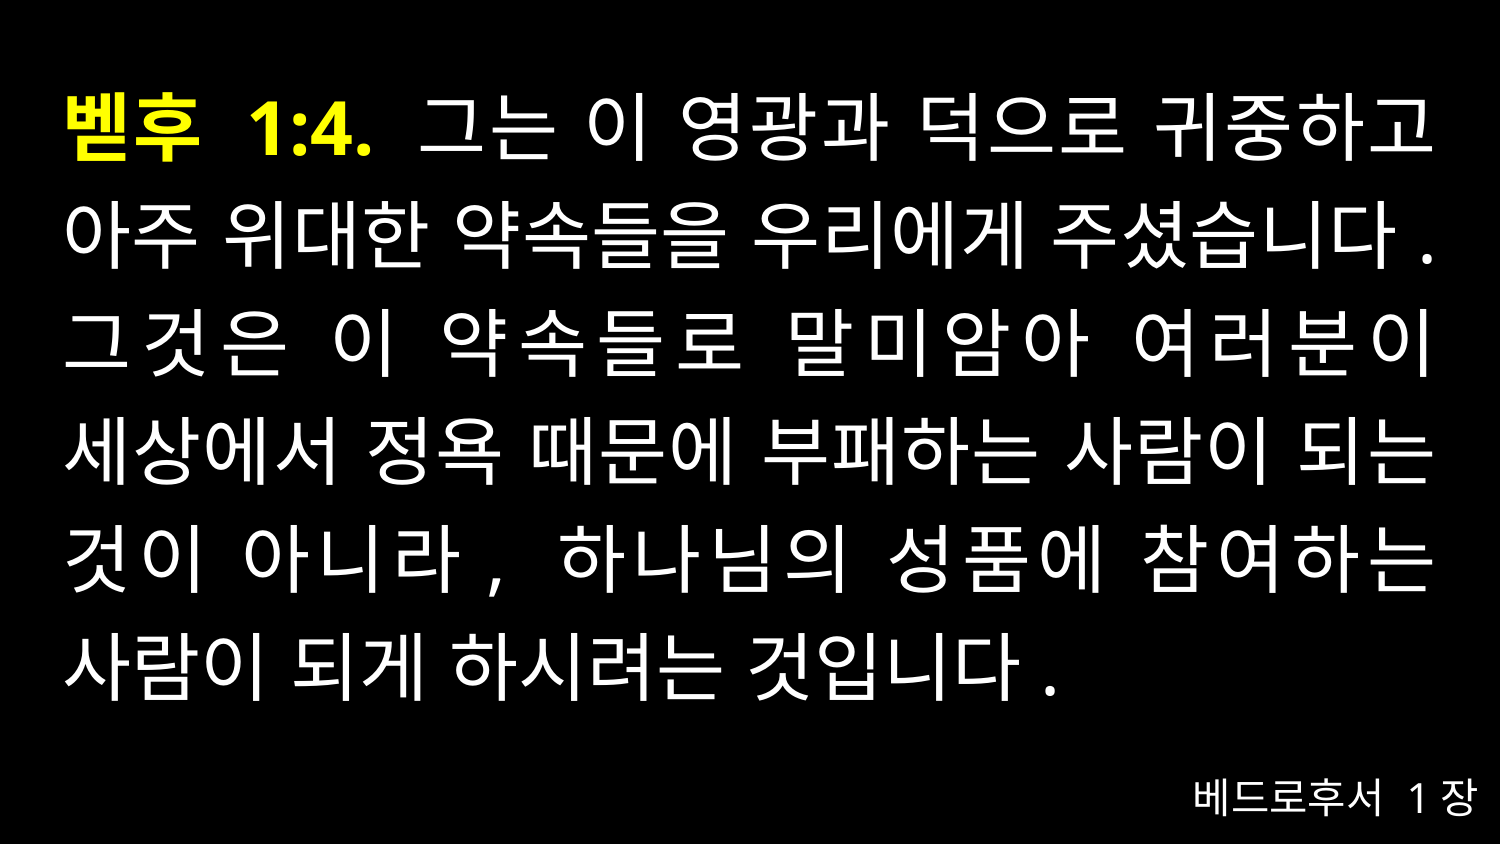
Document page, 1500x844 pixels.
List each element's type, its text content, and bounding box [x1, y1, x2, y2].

title 벧후 1:4. 그는 이 영광과 덕으로 귀중하고 아주 위대한 약속들을 우리에게 주셨습니다. 그것은 이 약속들로 말미암아 여러분이 세상에서 정욕 때문에 부패하는 사람이 되는 것이 아니라, 하나님의 성품에 참여하는 사람이 되게 하시려는 것입니다. [0, 0, 1500, 844]
subtitle 베드로후서 1장 [916, 770, 1500, 844]
